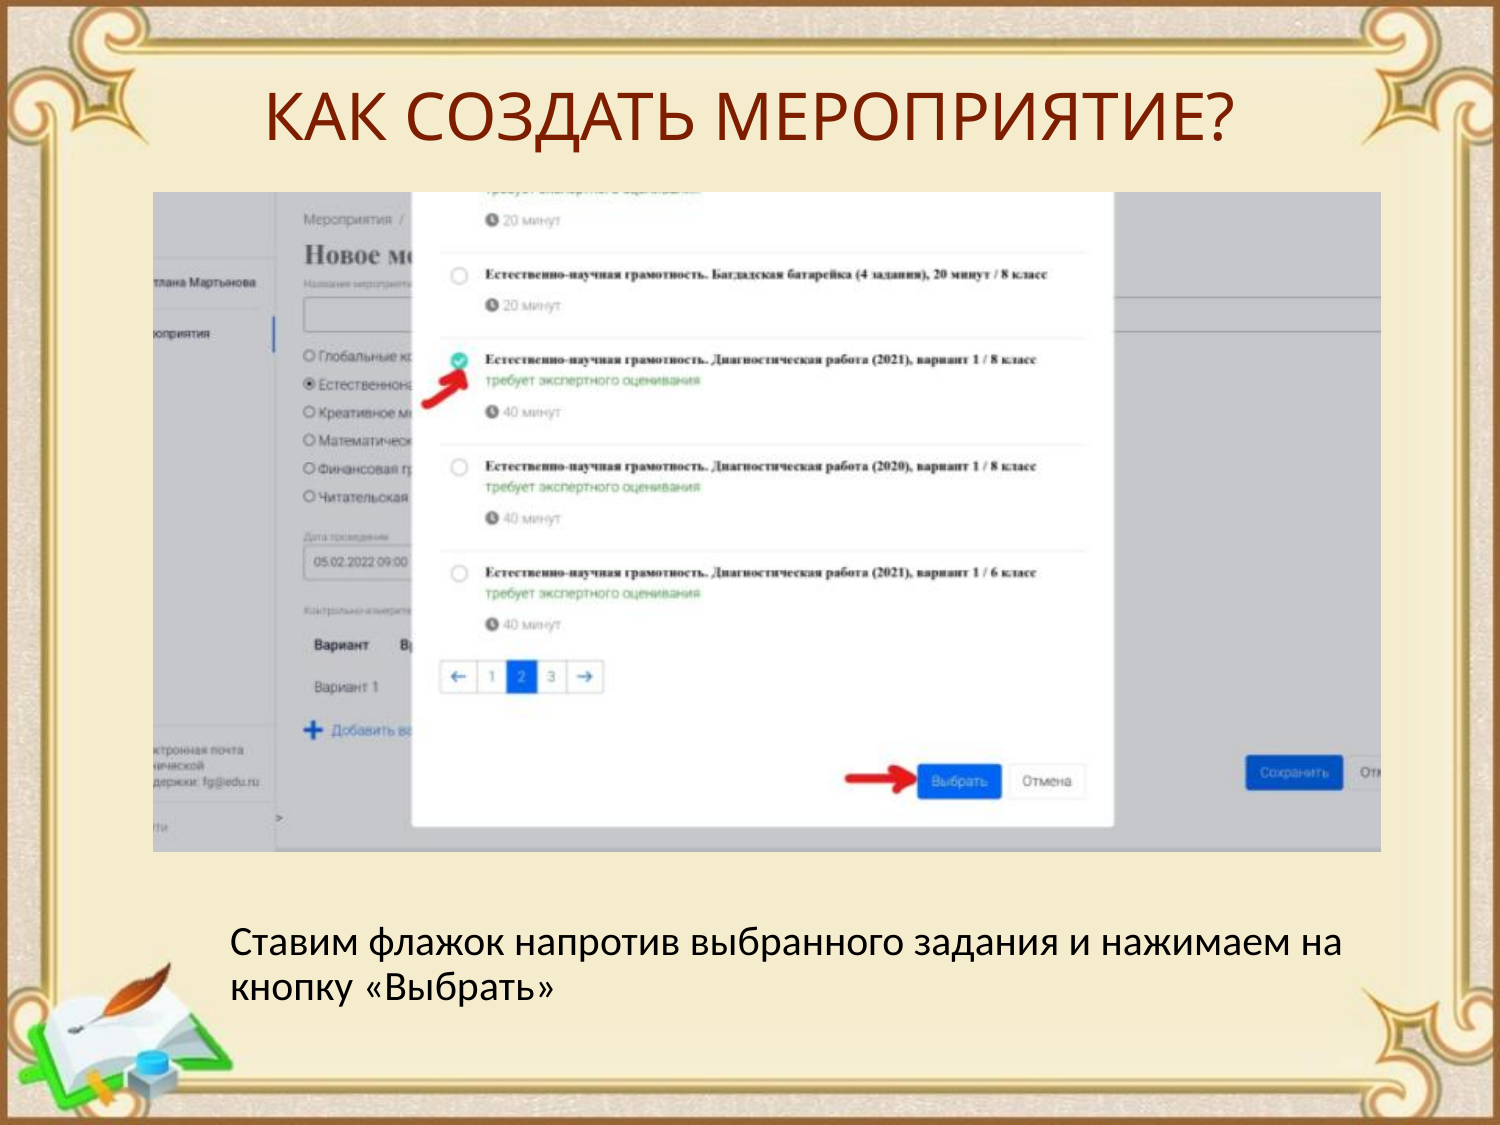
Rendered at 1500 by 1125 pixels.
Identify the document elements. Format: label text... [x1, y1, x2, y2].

title КАК СОЗДАТЬ МЕРОПРИЯТИЕ? [103, 75, 1398, 162]
list Ставим флажок напротив выбранного задания и нажимаем на кнопку «Выбрать» [215, 912, 1398, 1028]
picture [0, 0, 1500, 1125]
